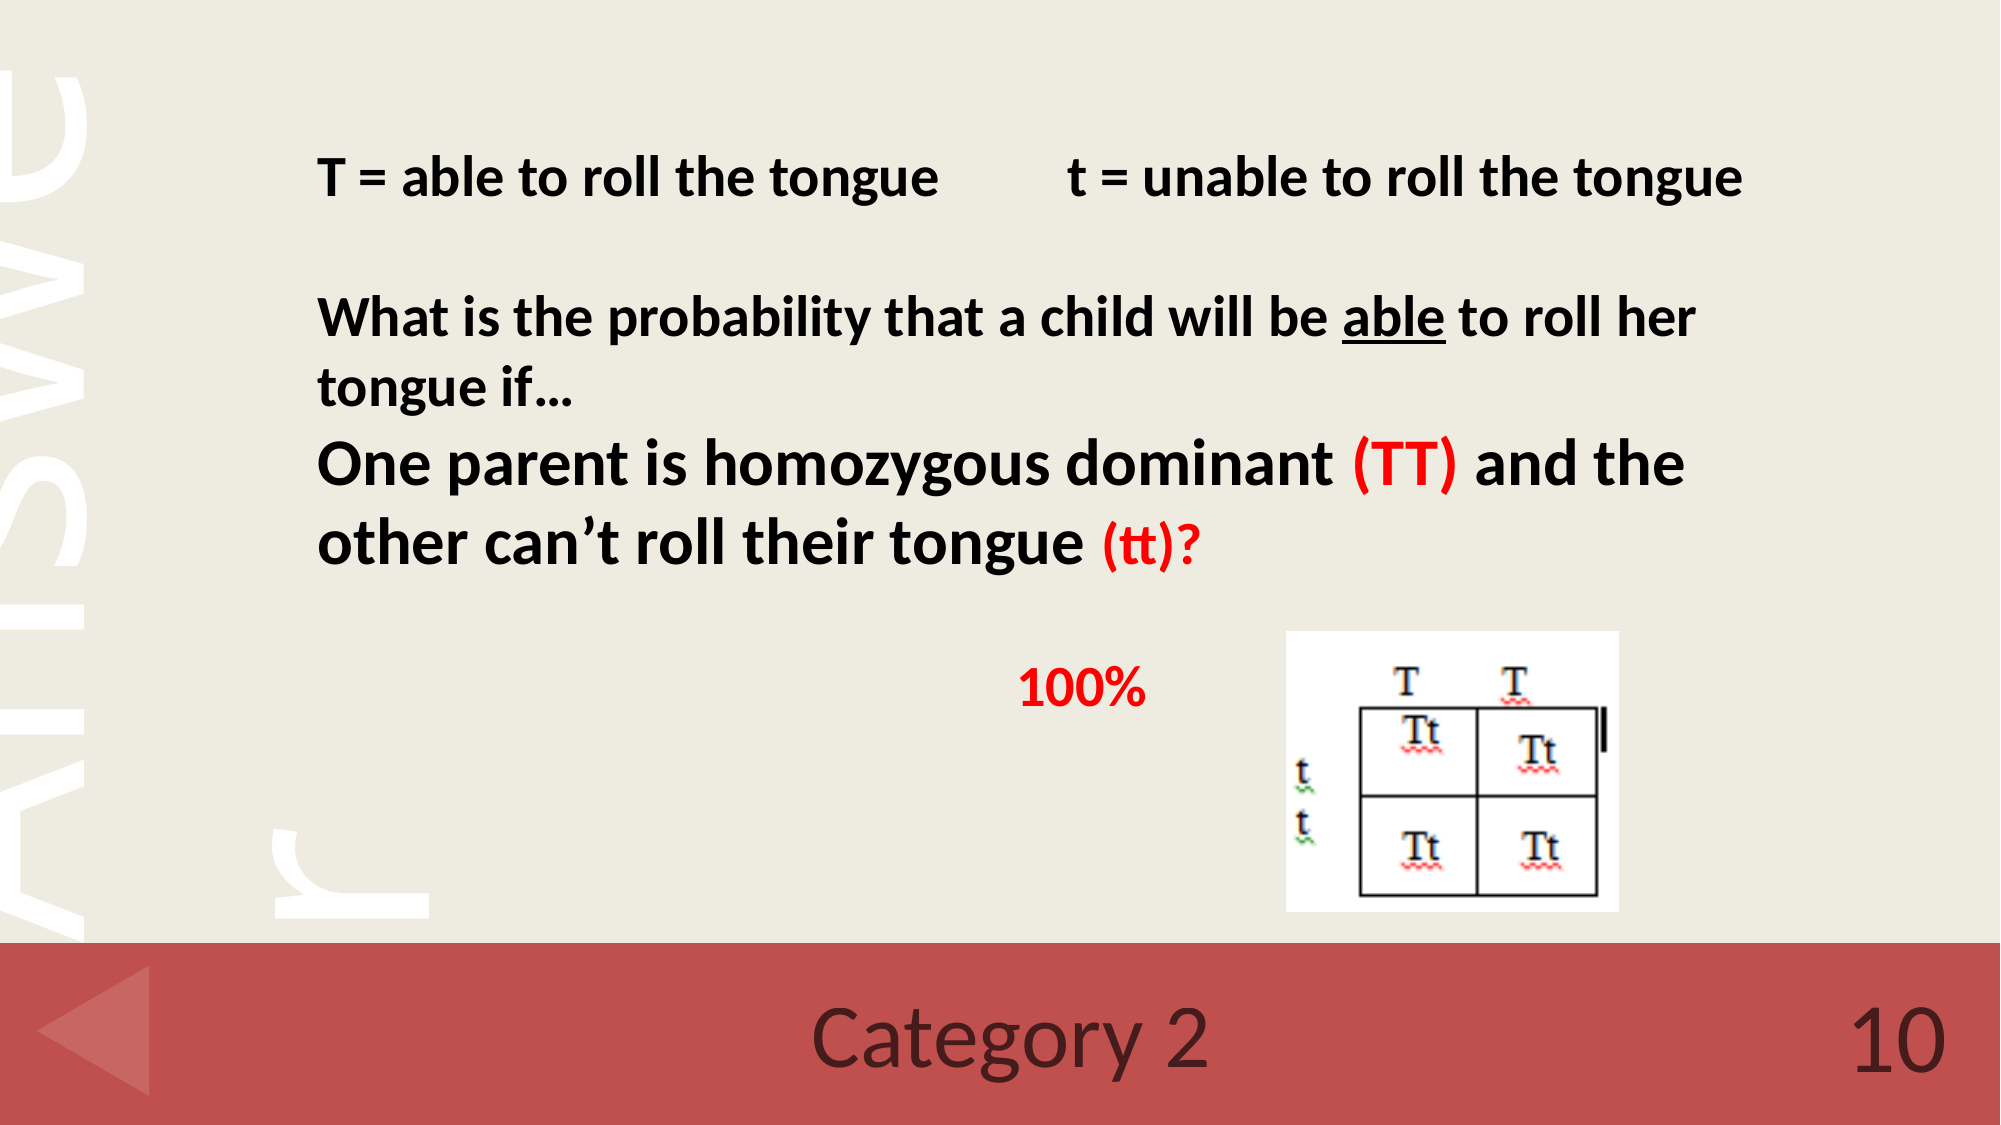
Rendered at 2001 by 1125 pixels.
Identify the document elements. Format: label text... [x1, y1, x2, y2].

list T = able to roll the tongue t = unable to roll the tongue What is the probability that a child will be able to roll her tongue if… One parent is homozygous dominant (TT) and the other can’t roll their tongue (tt)? 100% [302, 51, 1862, 805]
title Category 2 [111, 937, 1912, 1125]
list 10 [1912, 967, 1963, 1097]
picture [1286, 631, 1619, 913]
